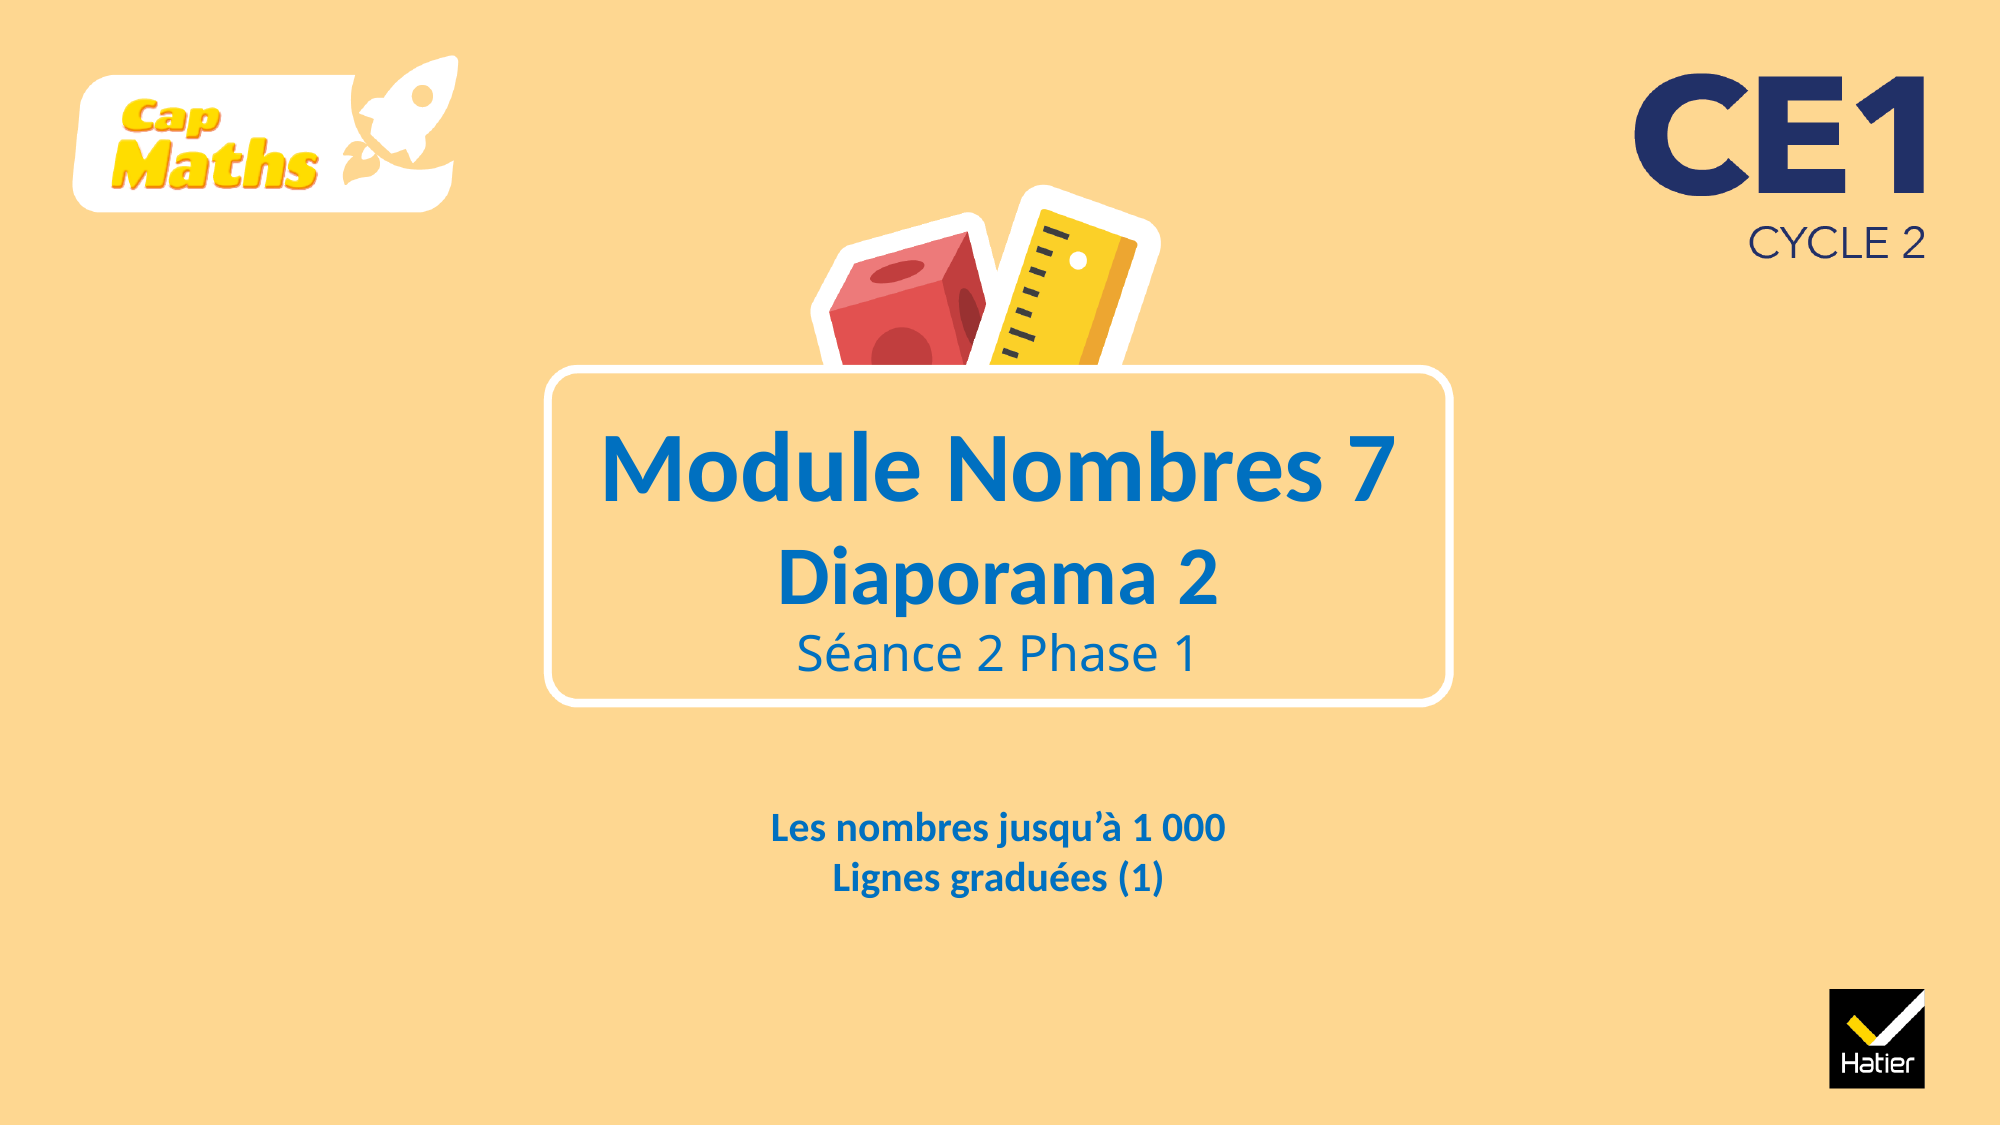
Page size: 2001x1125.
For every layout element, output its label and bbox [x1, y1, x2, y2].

list [0, 0, 2000, 1125]
